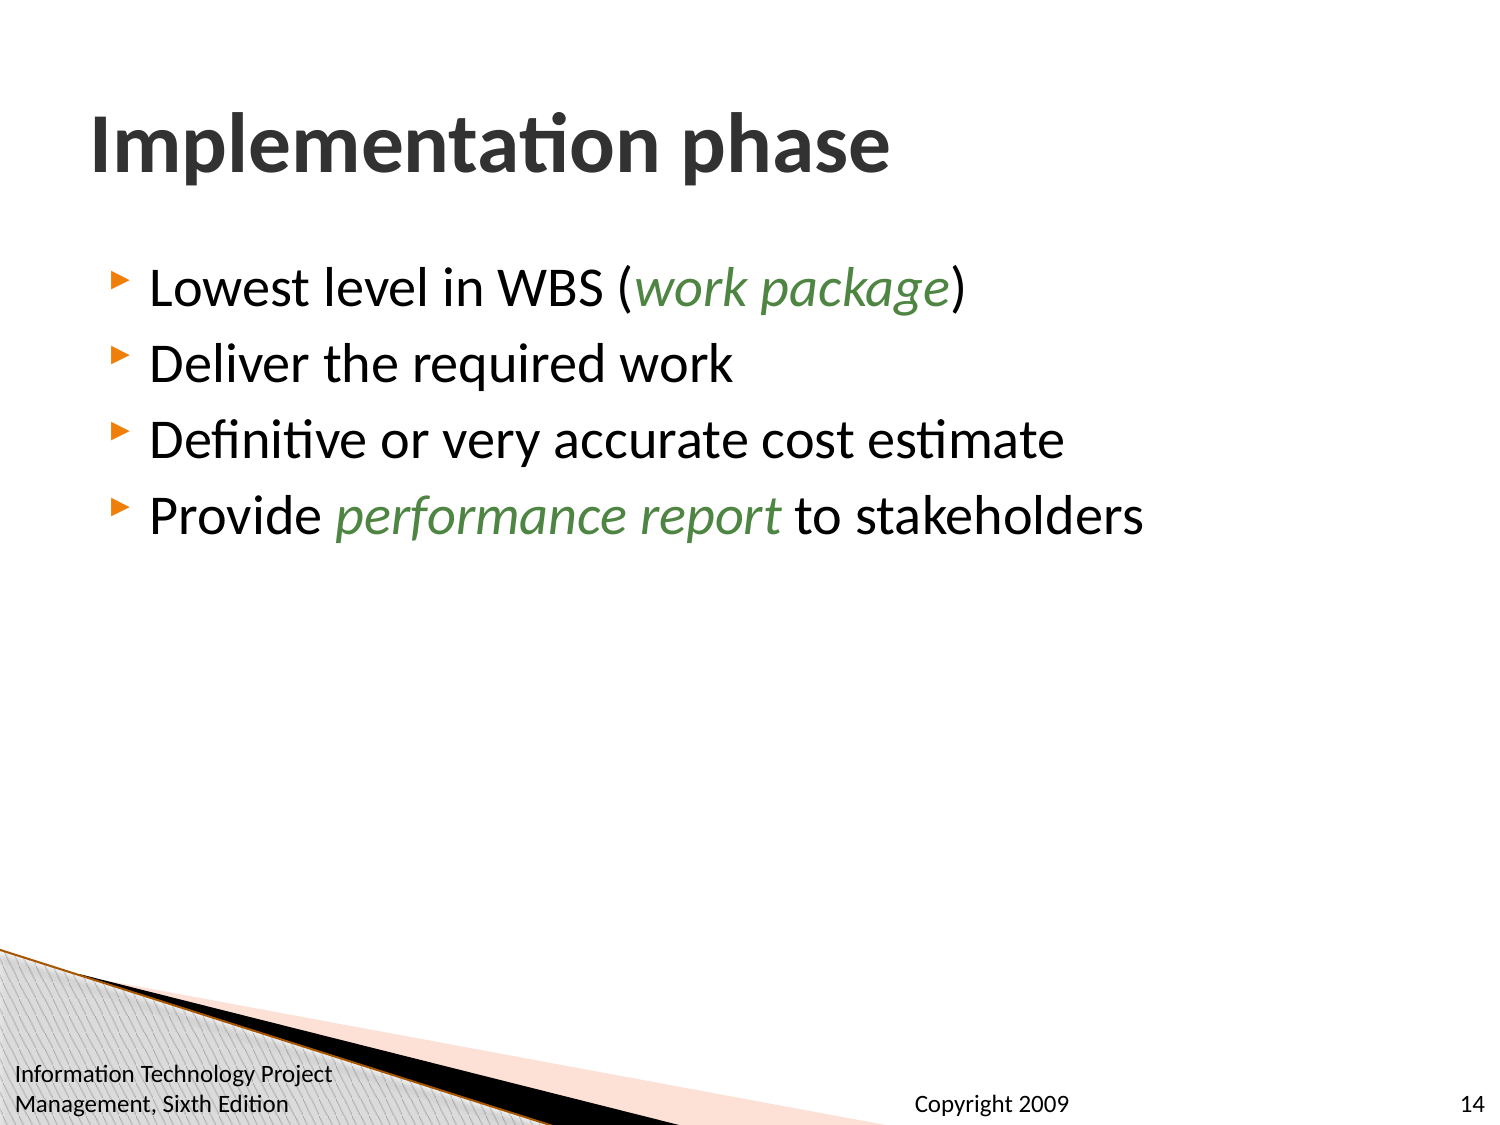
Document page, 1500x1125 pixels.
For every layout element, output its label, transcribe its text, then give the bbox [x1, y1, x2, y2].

list Lowest level in WBS (work package) Deliver the required work Definitive or very accurate cost estimate Provide performance report to stakeholders [74, 242, 1426, 986]
slide_number 14 [1408, 1065, 1500, 1125]
title Implementation phase [75, 45, 1425, 233]
footer Information Technology Project Management, Sixth Edition [0, 1065, 425, 1125]
